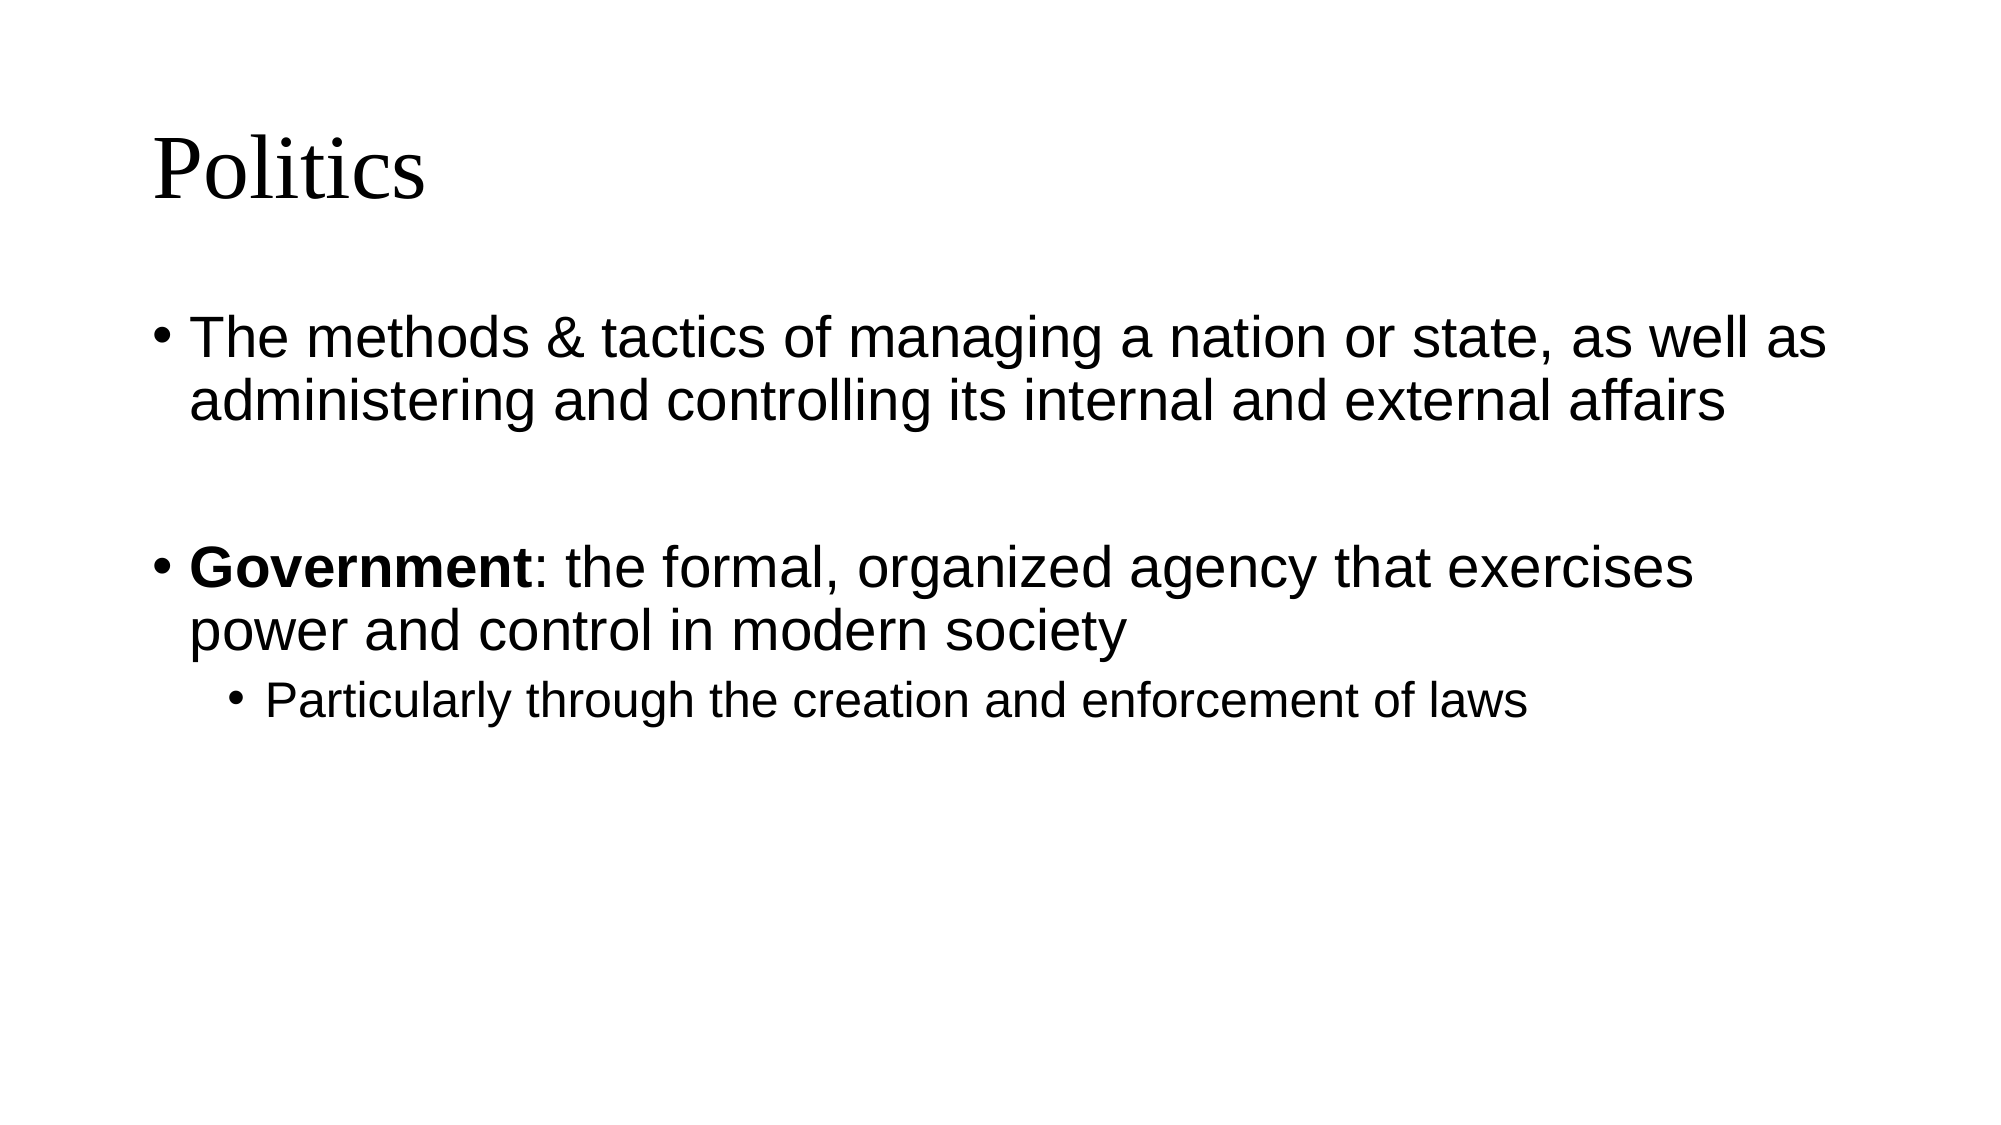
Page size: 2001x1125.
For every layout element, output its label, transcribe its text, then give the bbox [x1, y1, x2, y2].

list The methods & tactics of managing a nation or state, as well as administering and controlling its internal and external affairs Government: the formal, organized agency that exercises power and control in modern society Particularly through the creation and enforcement of laws [137, 299, 1863, 1014]
title Politics [137, 59, 1863, 278]
